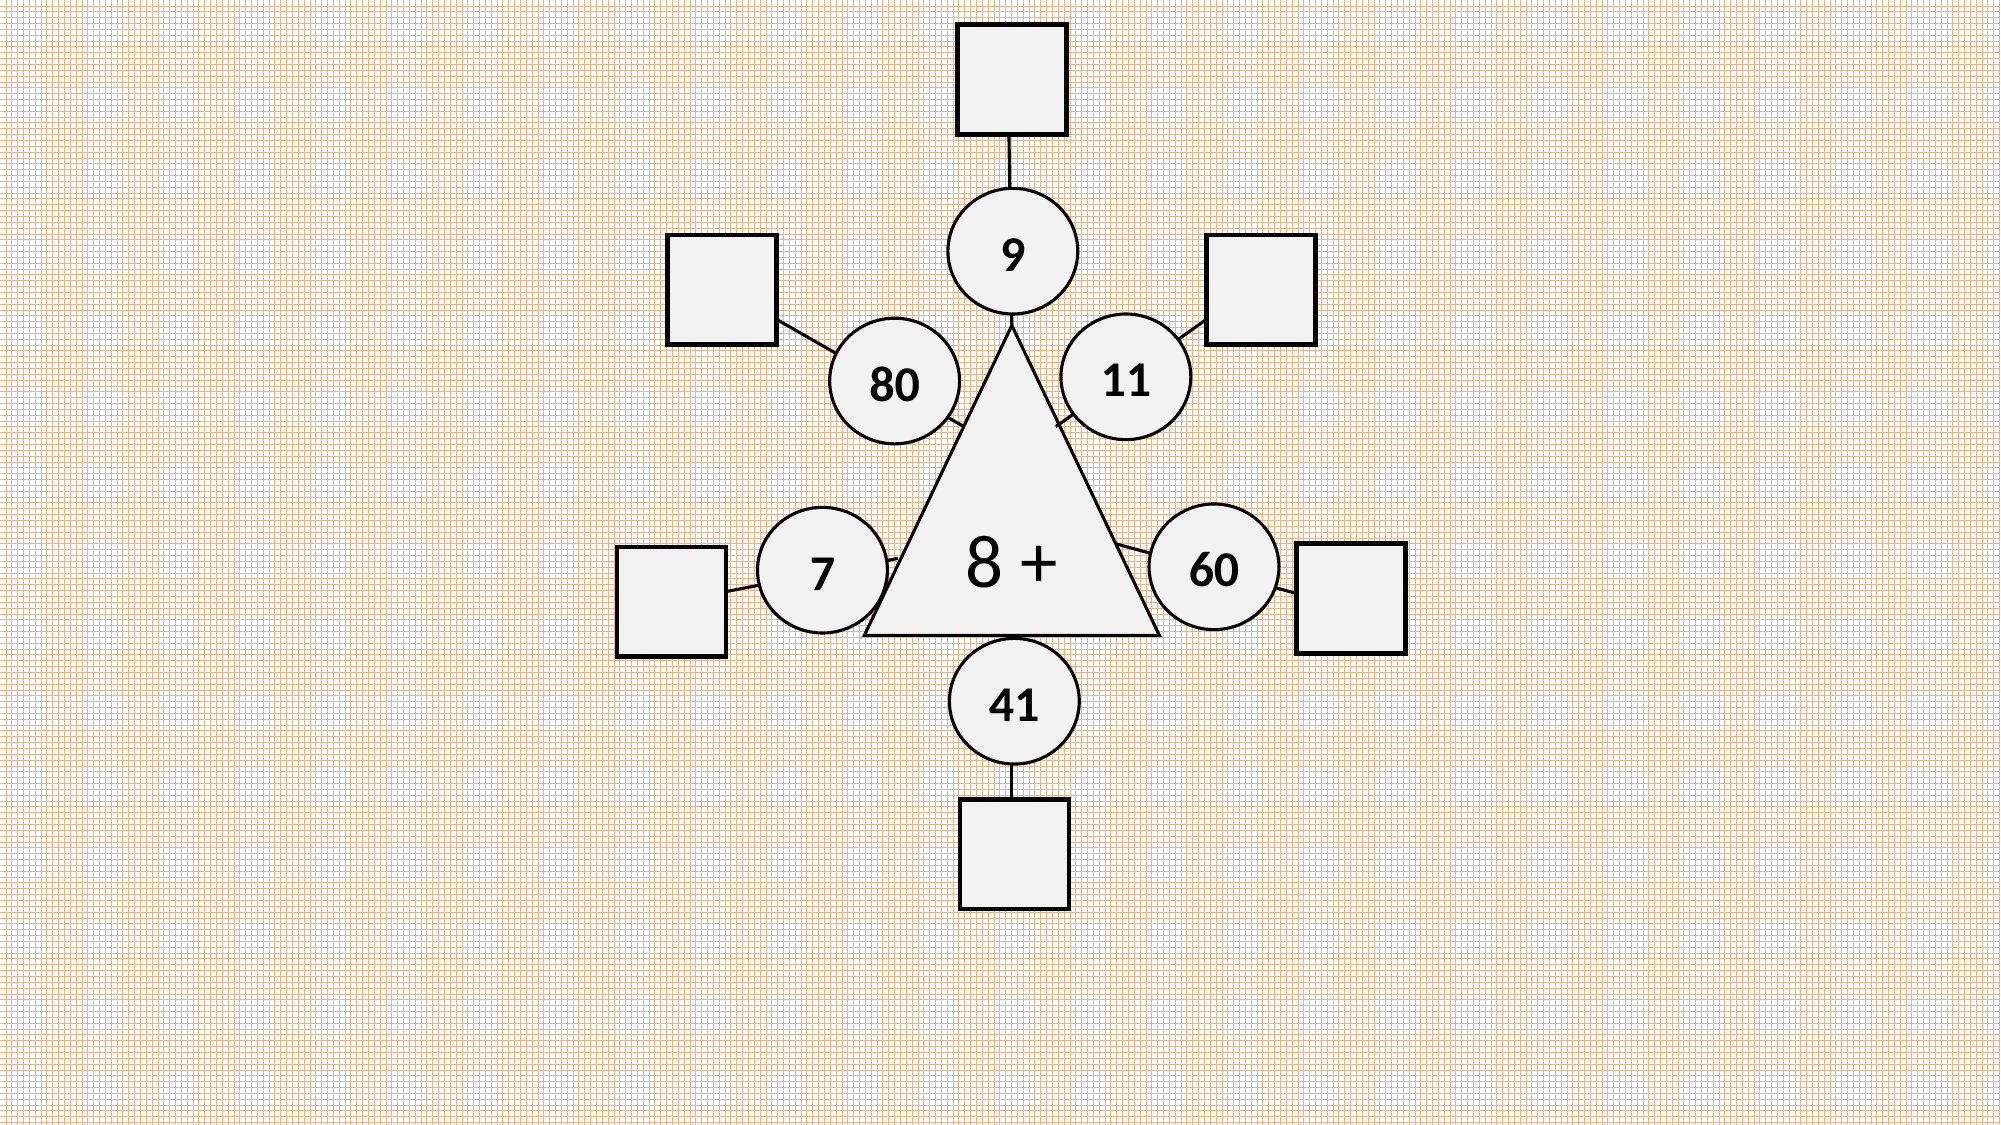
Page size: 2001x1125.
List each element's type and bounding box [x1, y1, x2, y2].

text_box [616, 24, 1406, 910]
